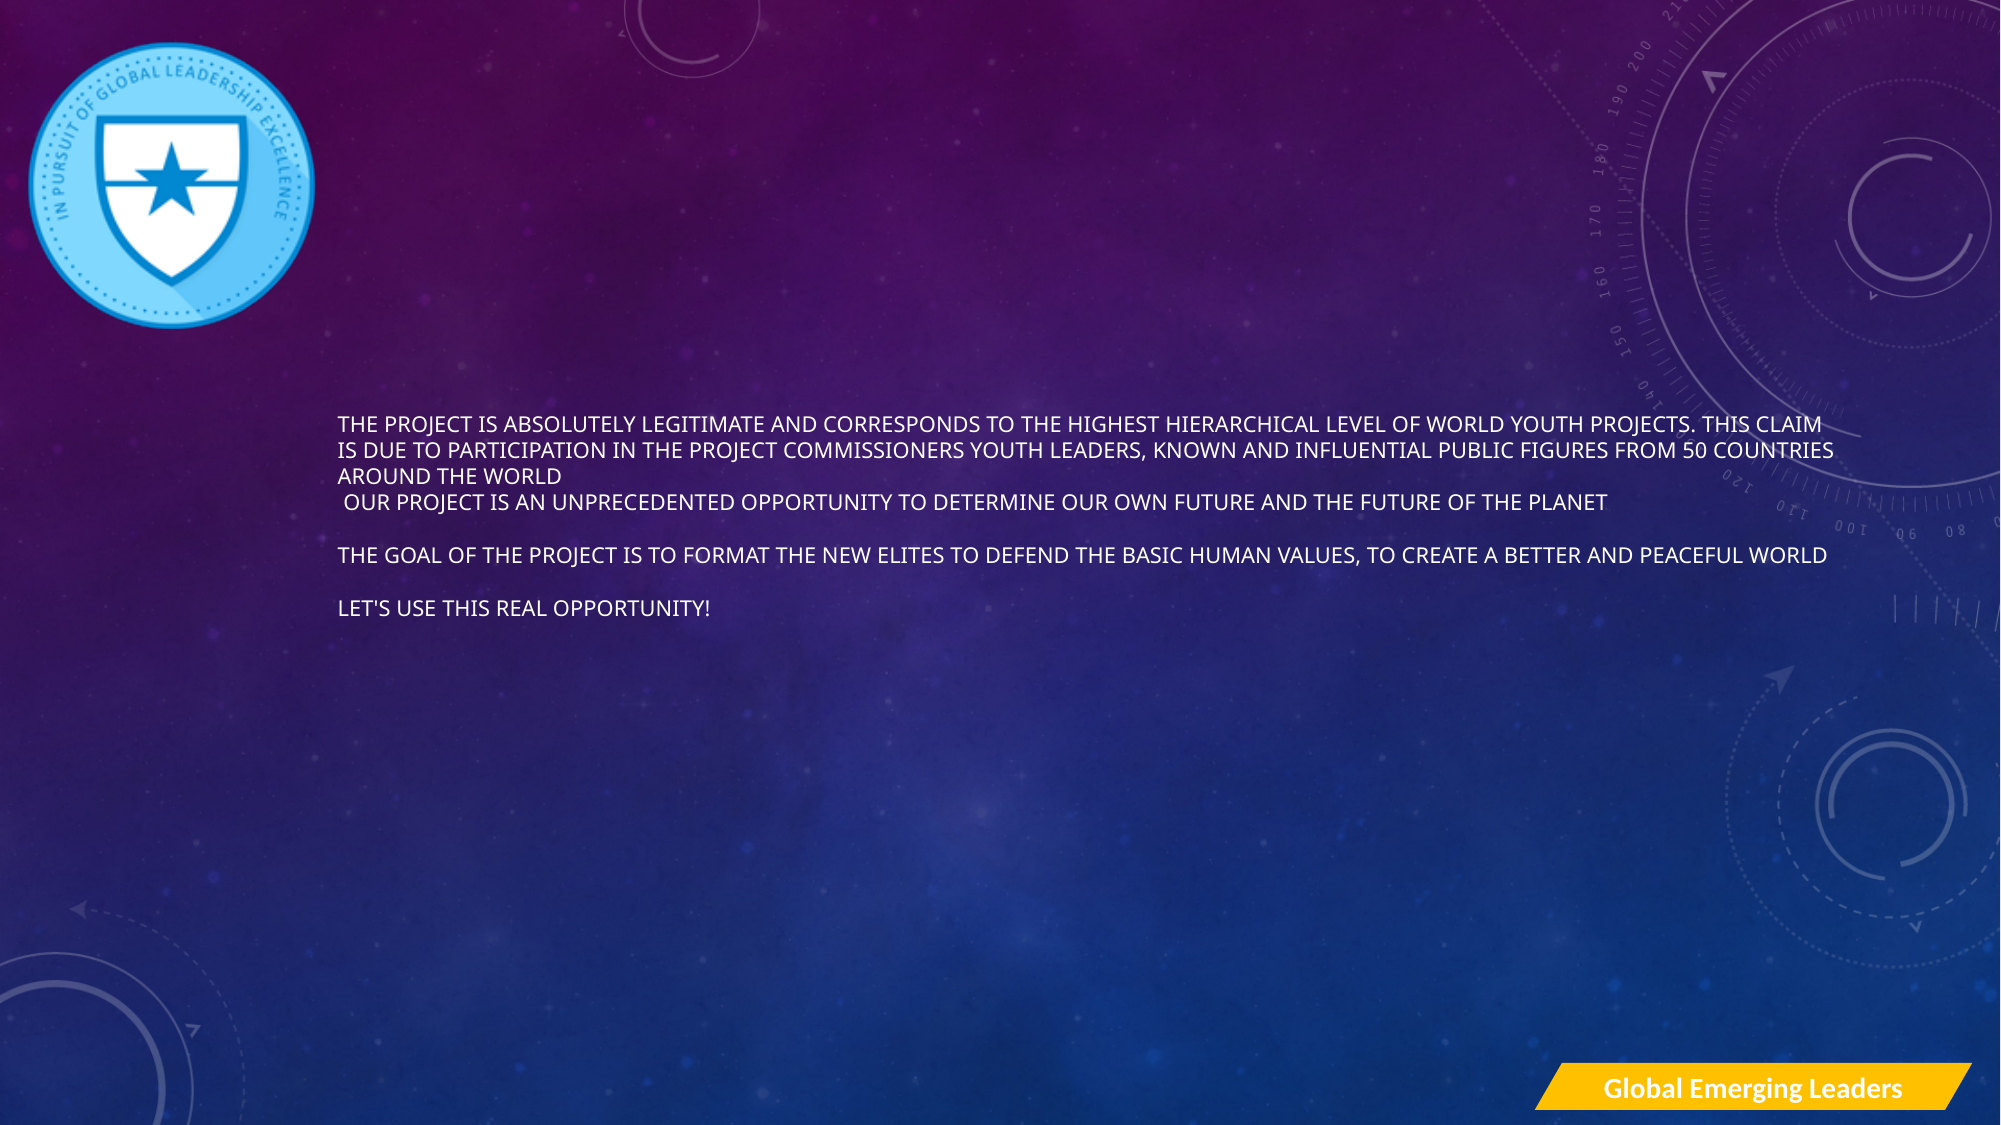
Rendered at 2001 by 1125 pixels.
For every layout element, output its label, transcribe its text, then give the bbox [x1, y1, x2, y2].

picture [0, 0, 2001, 1125]
title THE PROJECT IS ABSOLUTELY LEGITIMATE AND CORRESPONDS TO THE HIGHEST HIERARCHICAL LEVEL of WORLD YOUTH PROJECTS. THIS claim is DUE to PARTICIPATION IN the PROJECT COMMISSIONERS YOUTH LEADERS, KNOWN AND INFLUENTIAL PUBLIC FIGURES from 50 countries around the WORLD Our project is an unprecedented opportunity to determine our own future and the future of the planet THE goal OF THE PROJECT IS TO FORMAT the new elites to defend the basic human values, to create a better and peaceful world Let's use this real opportunity! [322, 364, 1859, 636]
text_box Global Emerging Leaders [1534, 1062, 1973, 1110]
